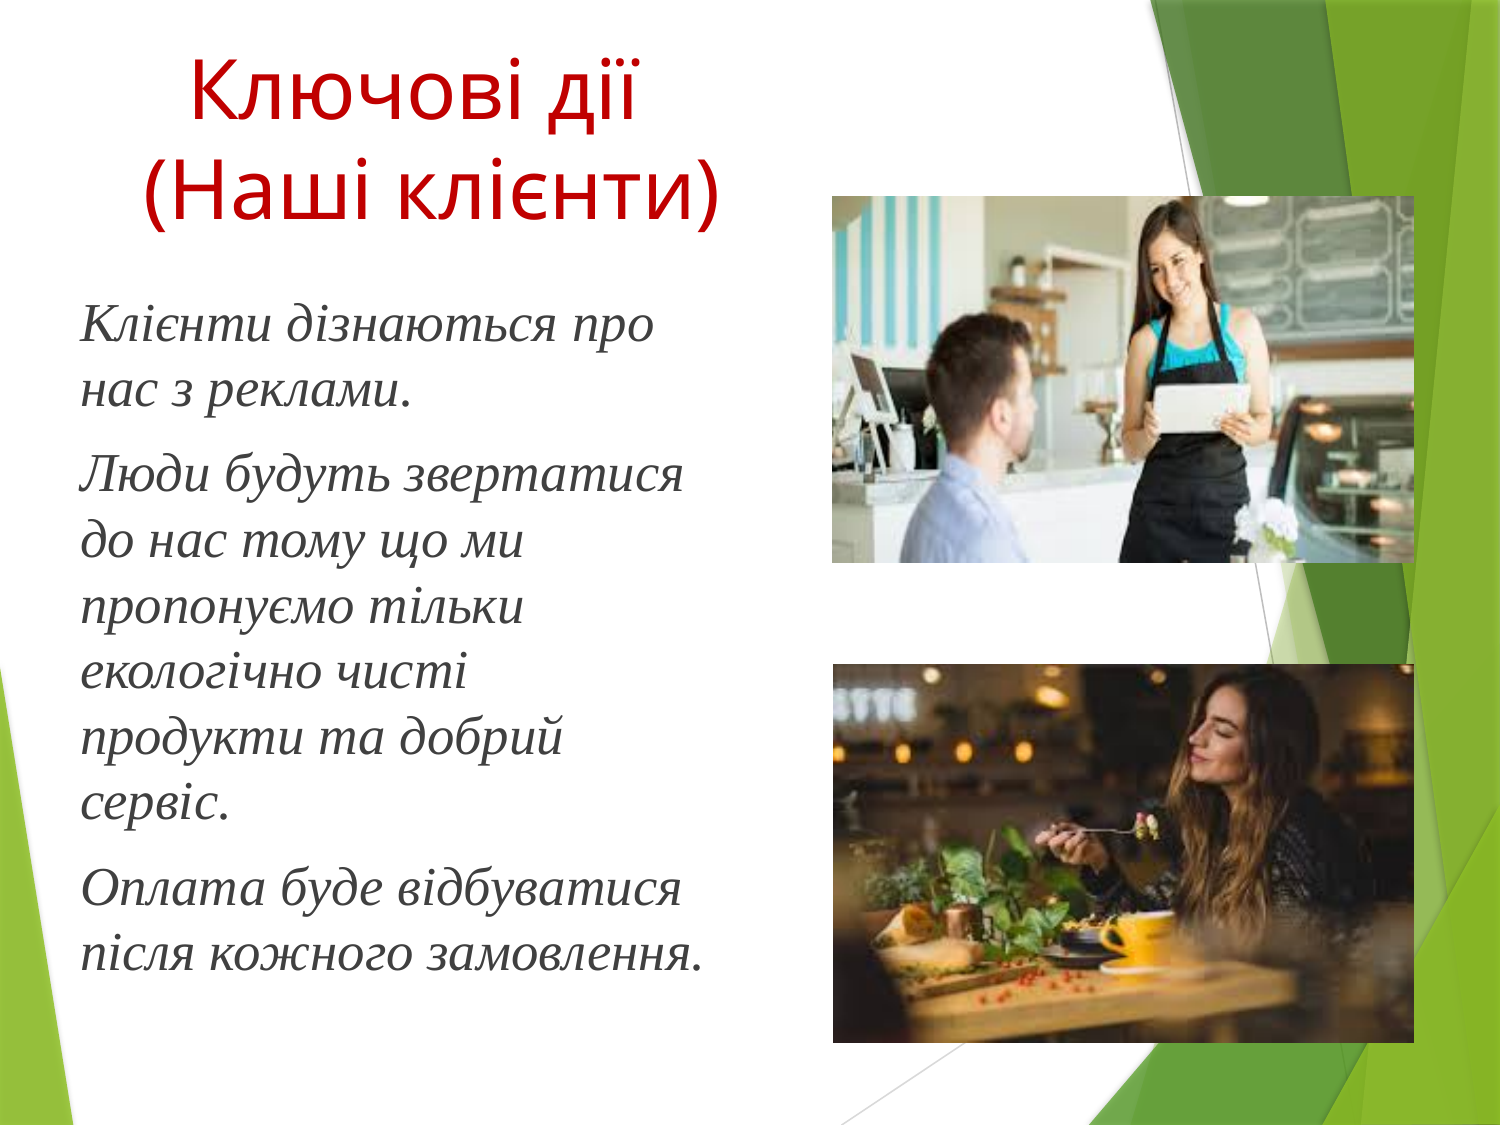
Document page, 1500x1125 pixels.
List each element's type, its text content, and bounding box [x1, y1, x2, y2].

title Ключові дії (Наші клієнти) [0, 28, 1188, 246]
list Клієнти дізнаються про нас з реклами. Люди будуть звертатися до нас тому що ми пропонуємо тільки екологічно чисті продукти та добрий сервіс. Оплата буде відбуватися після кожного замовлення. [64, 278, 727, 1047]
picture [832, 195, 1414, 563]
picture [832, 663, 1414, 1043]
